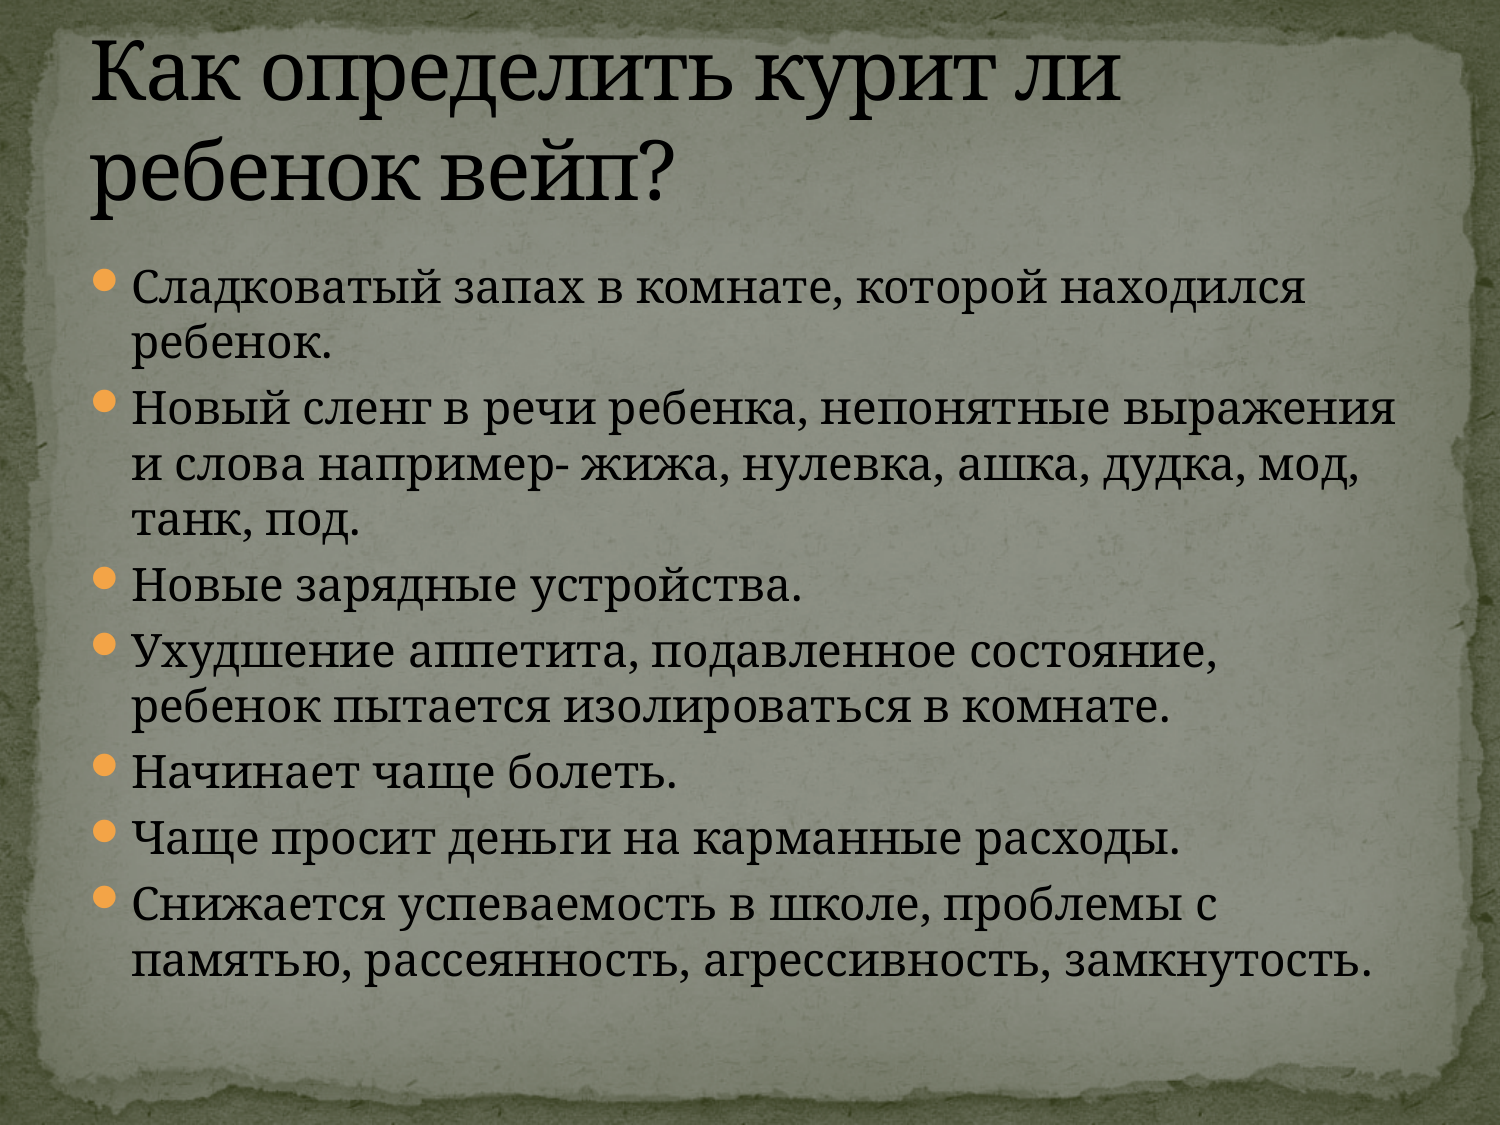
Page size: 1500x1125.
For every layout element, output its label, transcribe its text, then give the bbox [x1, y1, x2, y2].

list Сладковатый запах в комнате, которой находился ребенок. Новый сленг в речи ребенка, непонятные выражения и слова например- жижа, нулевка, ашка, дудка, мод, танк, под. Новые зарядные устройства. Ухудшение аппетита, подавленное состояние, ребенок пытается изолироваться в комнате. Начинает чаще болеть. Чаще просит деньги на карманные расходы. Снижается успеваемость в школе, проблемы с памятью, рассеянность, агрессивность, замкнутость. [75, 249, 1425, 1000]
title Как определить курит ли ребенок вейп? [74, 24, 1425, 225]
